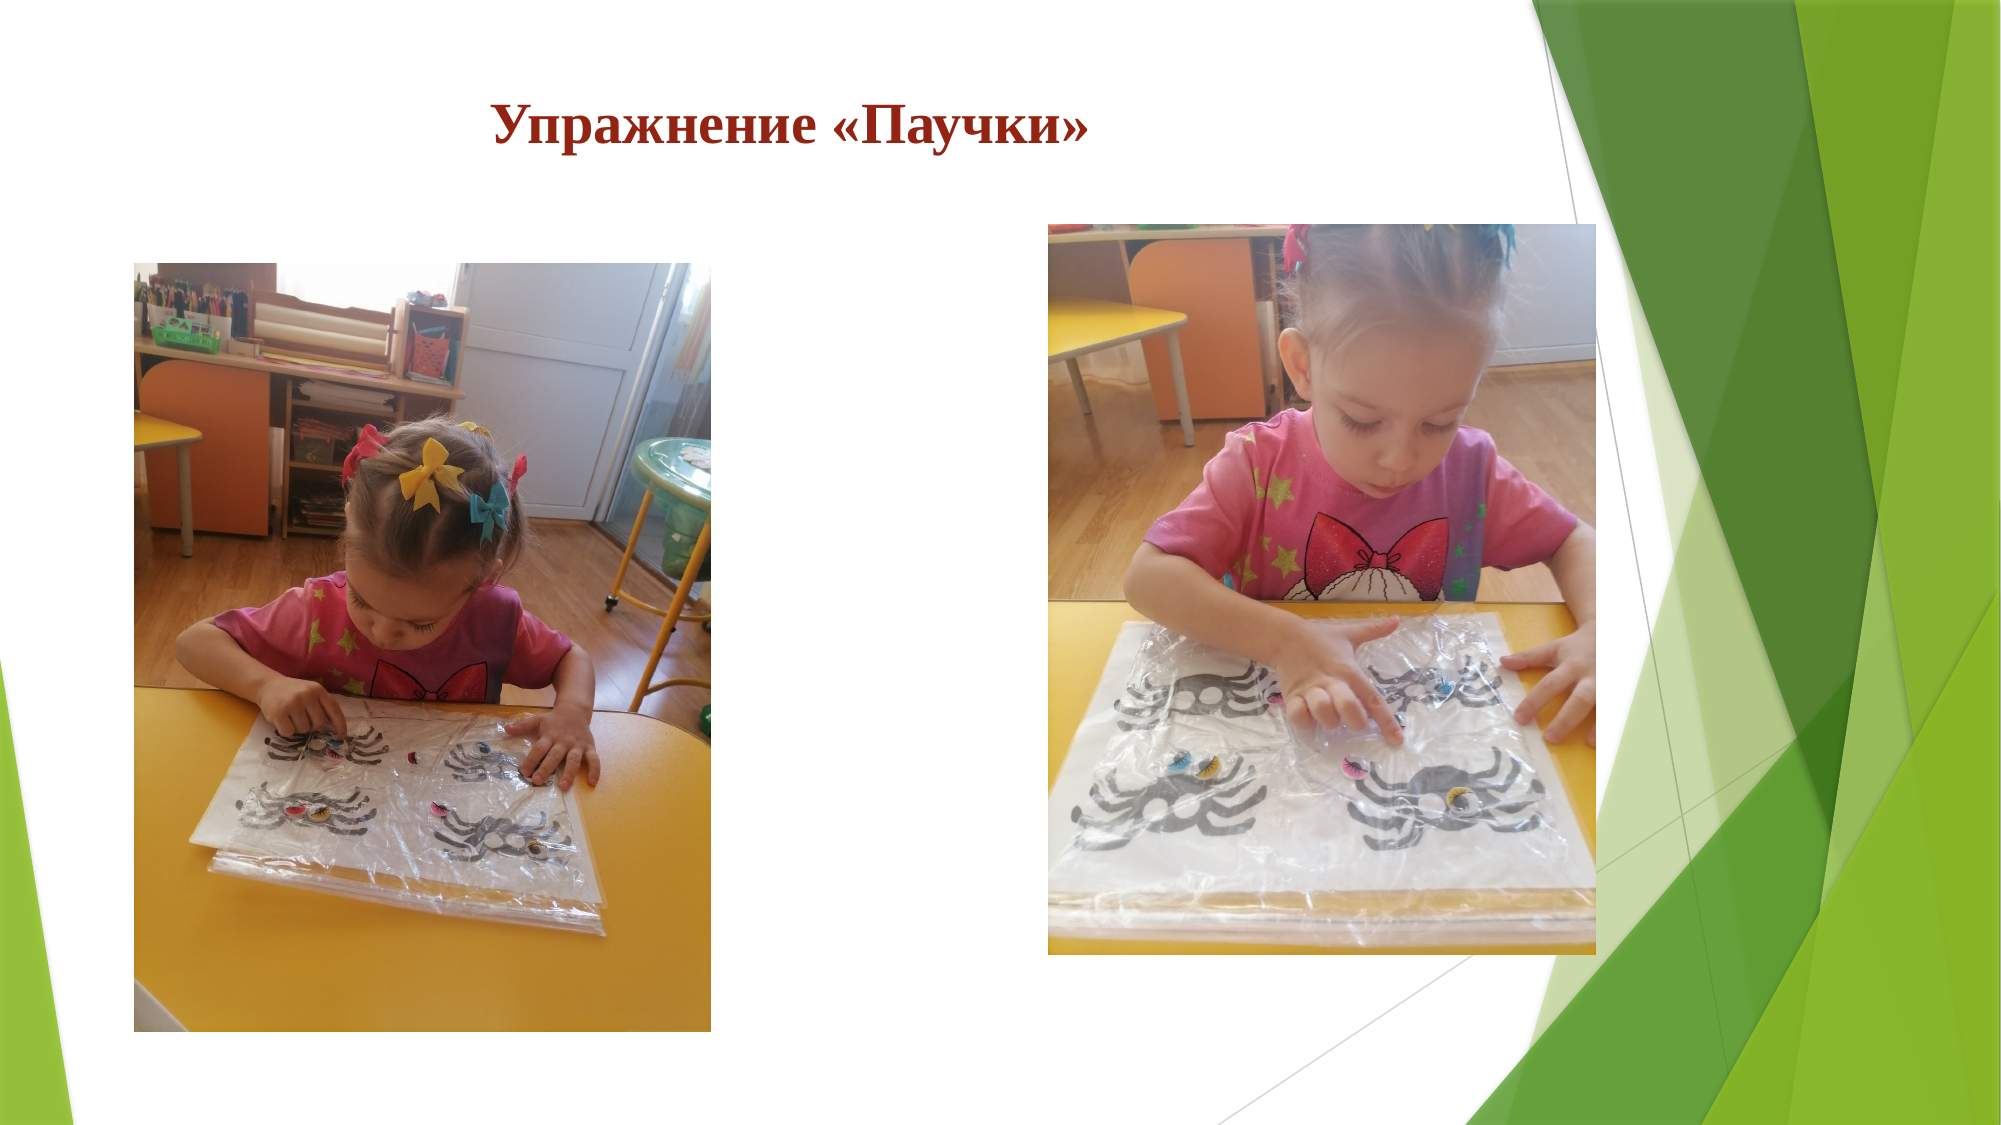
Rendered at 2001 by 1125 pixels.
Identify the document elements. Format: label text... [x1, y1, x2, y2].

picture [1048, 224, 1597, 955]
list Упражнение «Паучки» [59, 77, 1522, 992]
picture [133, 263, 711, 1033]
